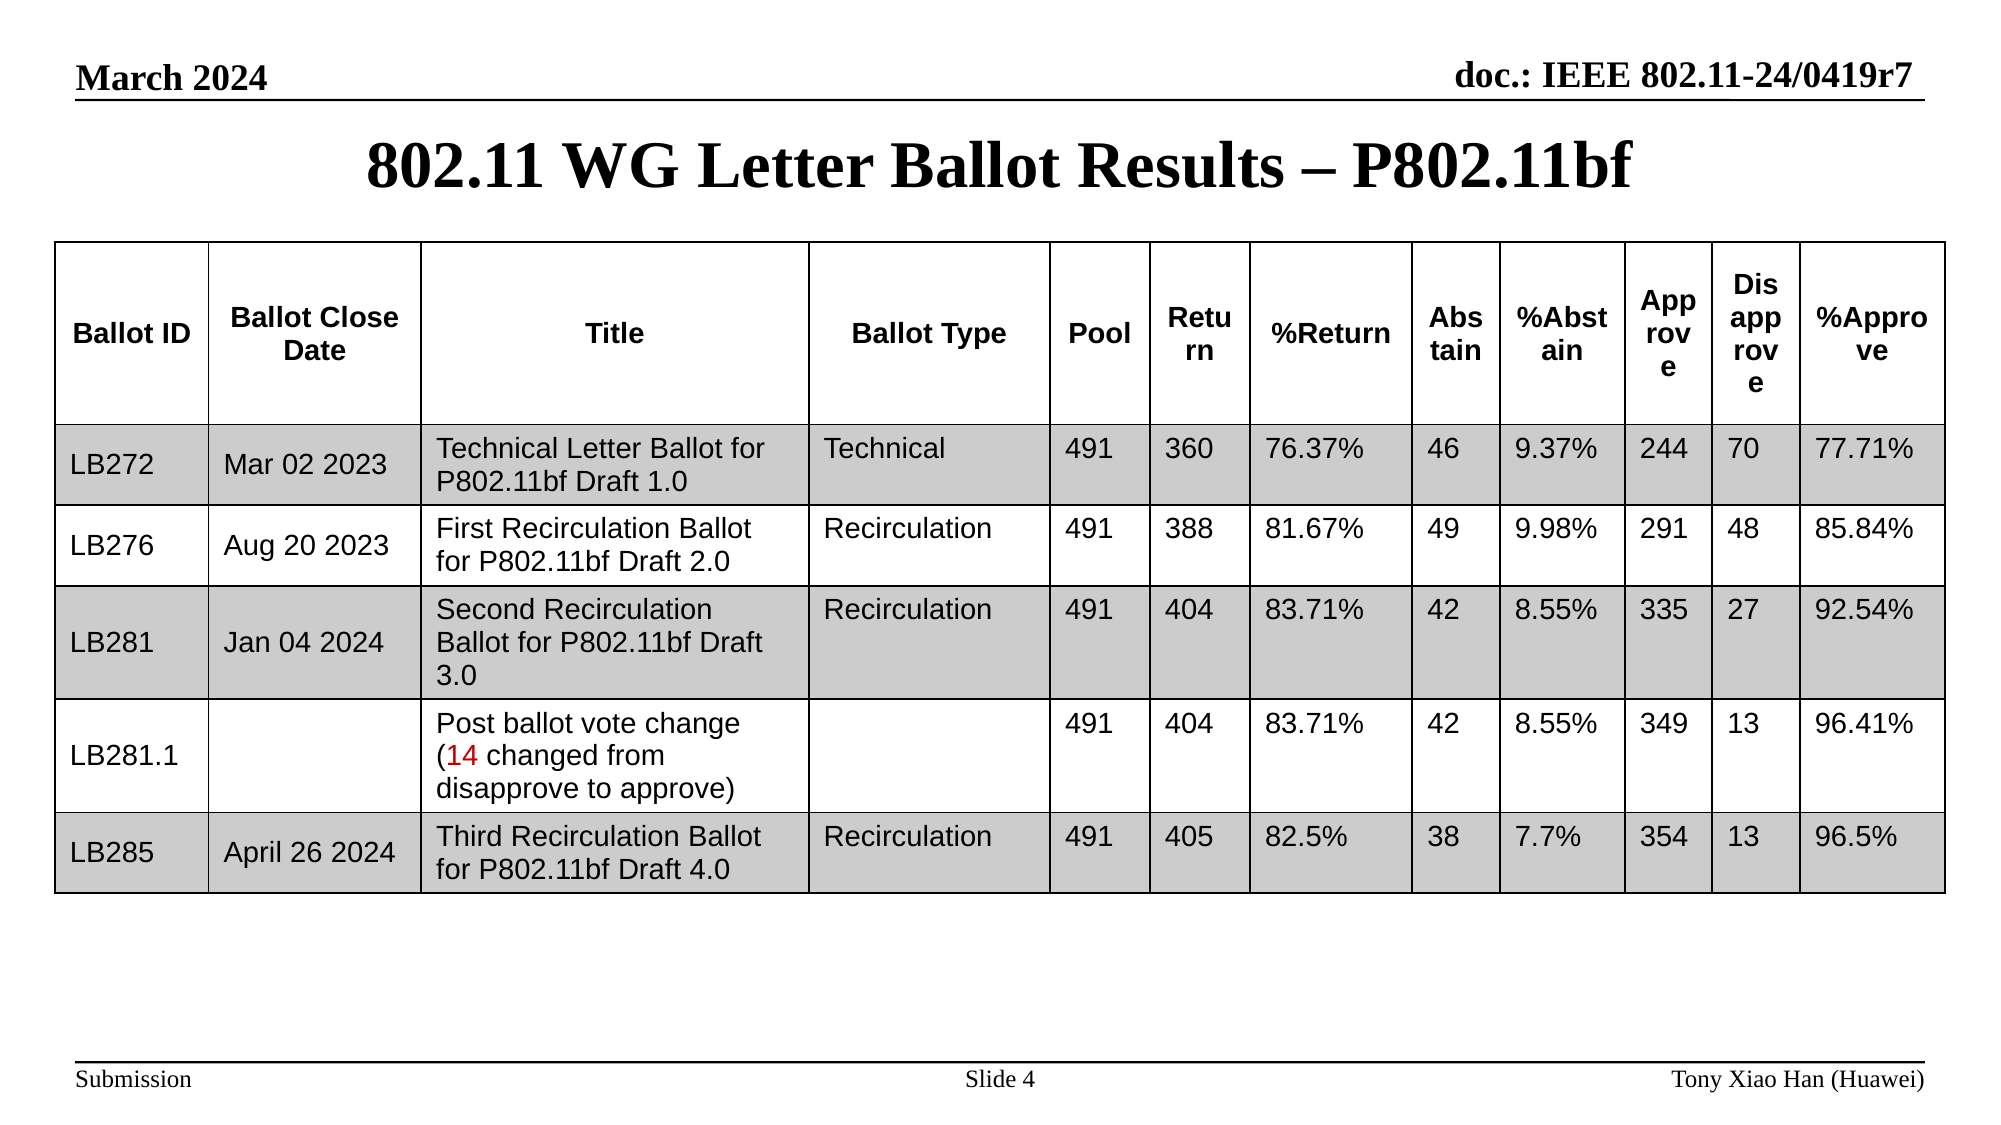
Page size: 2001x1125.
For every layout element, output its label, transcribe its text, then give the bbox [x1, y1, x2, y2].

table_cell 9.37% [1501, 425, 1624, 504]
table_cell 8.55% [1501, 587, 1624, 698]
table_cell 42 [1413, 700, 1499, 812]
table_cell 81.67% [1251, 506, 1411, 585]
text_box 802.11 WG Letter Ballot Results – P802.11bf [75, 112, 1925, 209]
table_cell Aug 20 2023 [209, 506, 420, 585]
table_cell 76.37% [1251, 425, 1411, 504]
table_cell 7.7% [1501, 813, 1624, 892]
table_header %Abstain [1501, 243, 1624, 424]
table_header Disapprove [1713, 243, 1799, 424]
table_cell 49 [1413, 506, 1499, 585]
table_cell 335 [1626, 587, 1711, 698]
table_cell LB276 [56, 506, 208, 585]
table_cell 8.55% [1501, 700, 1624, 812]
table_cell 388 [1151, 506, 1249, 585]
table_header Title [422, 243, 808, 424]
table_cell Post ballot vote change (14 changed from disapprove to approve) [422, 700, 808, 812]
table_cell 13 [1713, 700, 1799, 812]
table_cell 491 [1051, 700, 1149, 812]
table_cell 77.71% [1801, 425, 1944, 504]
table_cell 404 [1151, 700, 1249, 812]
table_cell 491 [1051, 425, 1149, 504]
table_cell Second Recirculation Ballot for P802.11bf Draft 3.0 [422, 587, 808, 698]
table_cell 291 [1626, 506, 1711, 585]
table_cell 46 [1413, 425, 1499, 504]
table_cell 83.71% [1251, 700, 1411, 812]
table_header Ballot Close Date [209, 243, 420, 424]
table_cell Recirculation [810, 813, 1049, 892]
table_cell 48 [1713, 506, 1799, 585]
table_cell LB281.1 [56, 700, 208, 812]
table_cell 70 [1713, 425, 1799, 504]
table_cell [810, 700, 1049, 812]
table_cell 491 [1051, 506, 1149, 585]
table_cell LB272 [56, 425, 208, 504]
table_cell 405 [1151, 813, 1249, 892]
table_cell LB285 [56, 813, 208, 892]
table_header Abstain [1413, 243, 1499, 424]
table_cell 38 [1413, 813, 1499, 892]
table_cell 96.5% [1801, 813, 1944, 892]
table_cell Recirculation [810, 587, 1049, 698]
table_cell 349 [1626, 700, 1711, 812]
table_cell 96.41% [1801, 700, 1944, 812]
table_header %Approve [1801, 243, 1944, 424]
table_cell 9.98% [1501, 506, 1624, 585]
table_cell Recirculation [810, 506, 1049, 585]
table_cell 92.54% [1801, 587, 1944, 698]
table_cell Technical [810, 425, 1049, 504]
table_cell 354 [1626, 813, 1711, 892]
table_cell April 26 2024 [209, 813, 420, 892]
table_cell 491 [1051, 587, 1149, 698]
table_header Approve [1626, 243, 1711, 424]
table_cell Technical Letter Ballot for P802.11bf Draft 1.0 [422, 425, 808, 504]
table_header Ballot Type [810, 243, 1049, 424]
table_cell Jan 04 2024 [209, 587, 420, 698]
table_header %Return [1251, 243, 1411, 424]
table_cell [209, 700, 420, 812]
table_cell 82.5% [1251, 813, 1411, 892]
table_cell 244 [1626, 425, 1711, 504]
table_header Ballot ID [56, 243, 208, 424]
table_cell First Recirculation Ballot for P802.11bf Draft 2.0 [422, 506, 808, 585]
table_cell 42 [1413, 587, 1499, 698]
table_cell 13 [1713, 813, 1799, 892]
table_header Pool [1051, 243, 1149, 424]
table_header Return [1151, 243, 1249, 424]
table_cell 83.71% [1251, 587, 1411, 698]
table_cell LB281 [56, 587, 208, 698]
table_cell Mar 02 2023 [209, 425, 420, 504]
table_cell 85.84% [1801, 506, 1944, 585]
table_cell 27 [1713, 587, 1799, 698]
table_cell 360 [1151, 425, 1249, 504]
table_cell Third Recirculation Ballot for P802.11bf Draft 4.0 [422, 813, 808, 892]
table_cell 491 [1051, 813, 1149, 892]
table_cell 404 [1151, 587, 1249, 698]
